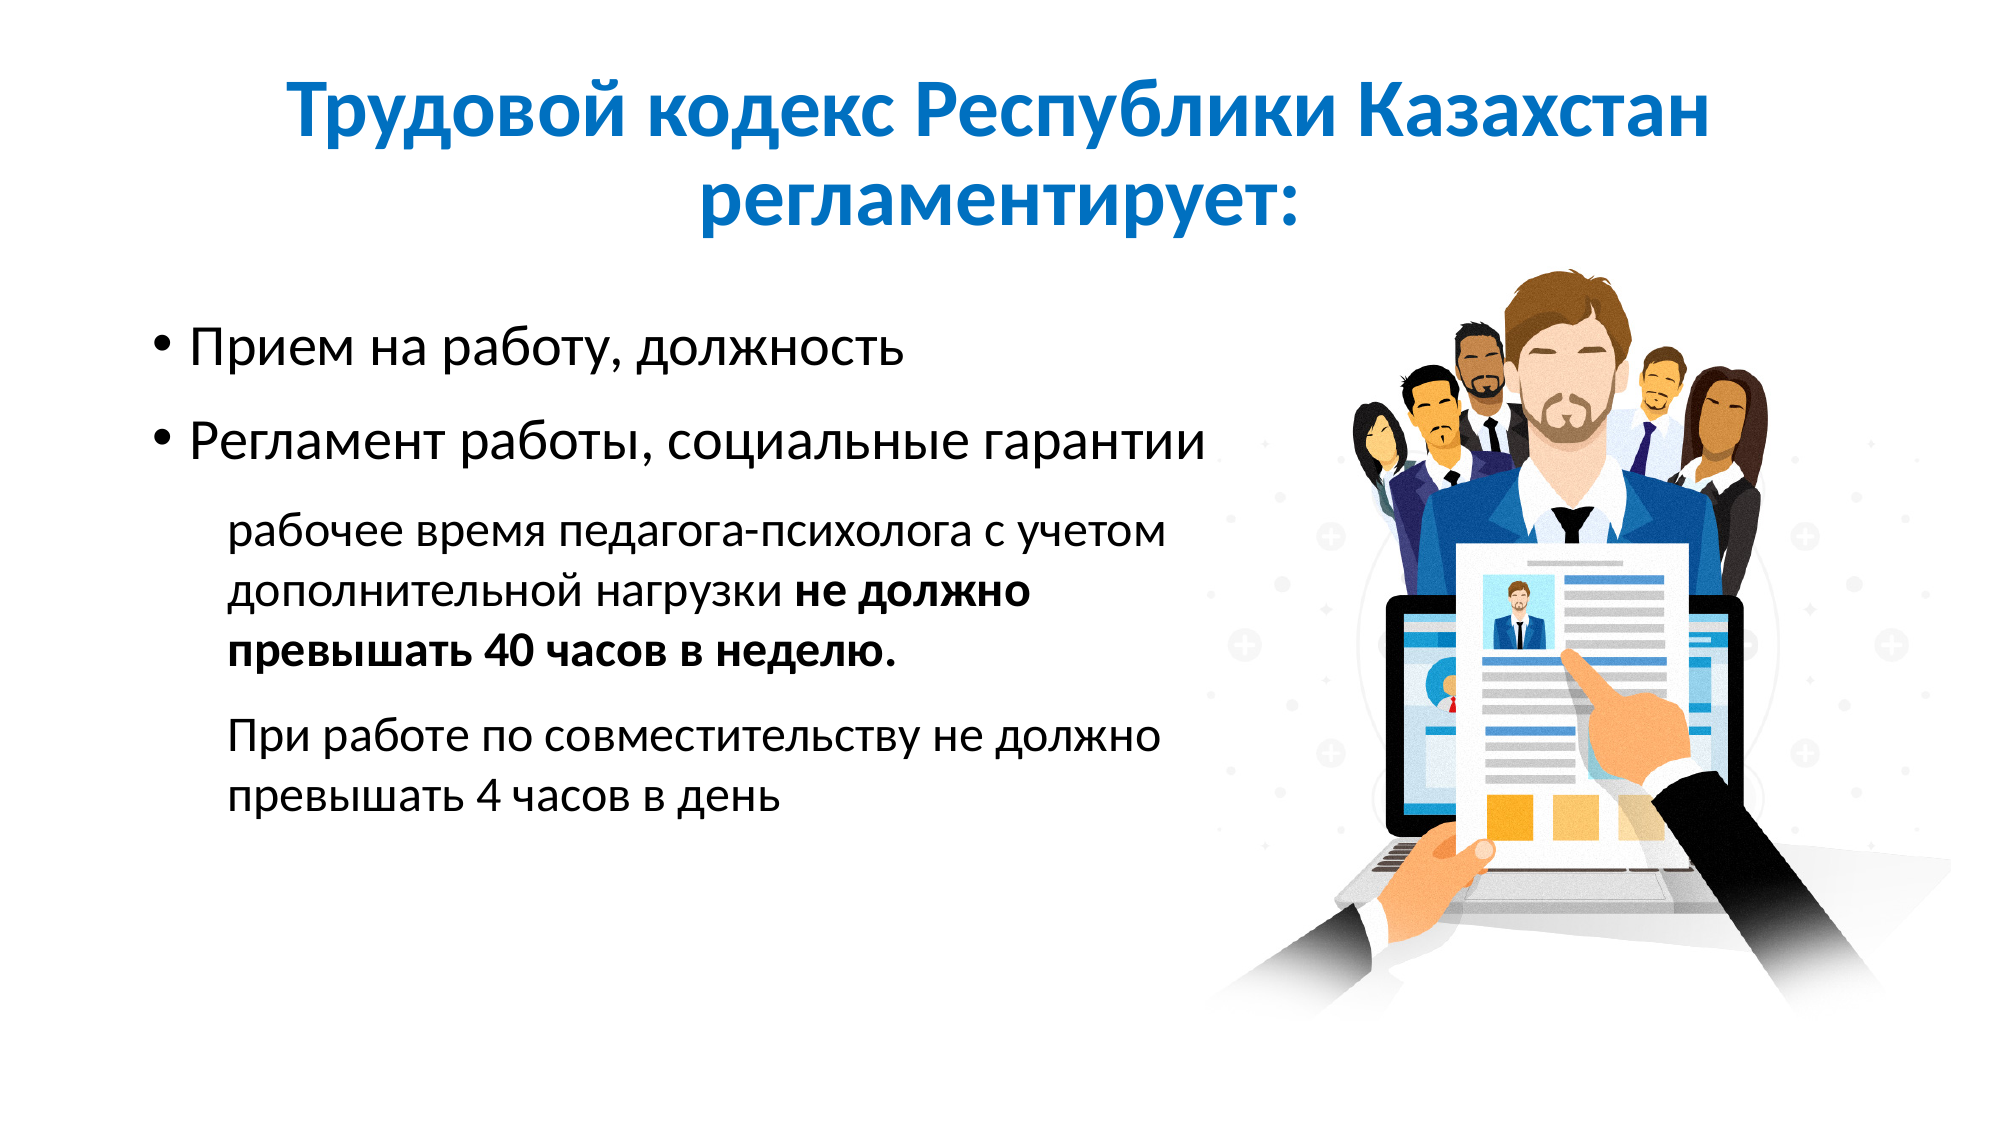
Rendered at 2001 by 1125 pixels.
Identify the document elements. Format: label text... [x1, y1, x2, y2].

picture [1205, 245, 1951, 1044]
list Прием на работу, должность Регламент работы, социальные гарантии: рабочее время педагога-психолога с учетом дополнительной нагрузки не должно превышать 40 часов в неделю. При работе по совместительству не должно превышать 4 часов в день [137, 299, 1205, 1014]
title Трудовой кодекс Республики Казахстан регламентирует: [46, 45, 1954, 263]
